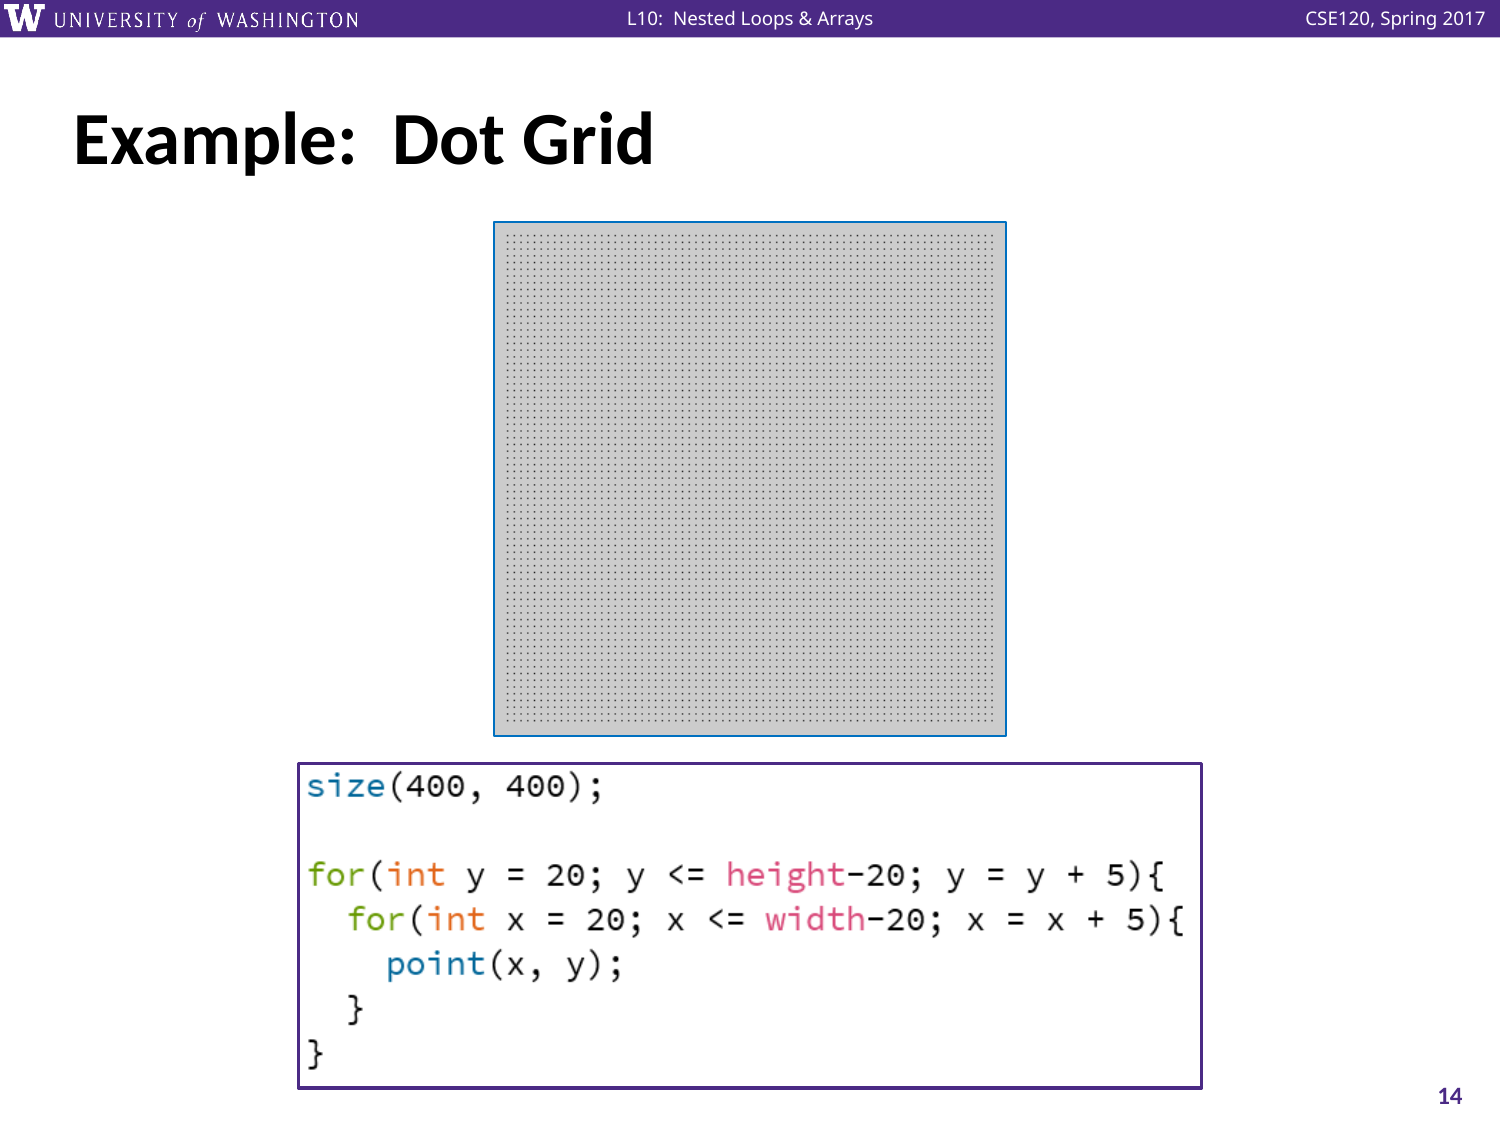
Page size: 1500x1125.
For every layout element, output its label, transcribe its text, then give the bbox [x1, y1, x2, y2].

slide_number 14 [1400, 1065, 1500, 1125]
picture [299, 764, 1201, 1087]
picture [494, 223, 1006, 736]
picture [4, 4, 358, 32]
title Example: Dot Grid [58, 71, 1438, 198]
